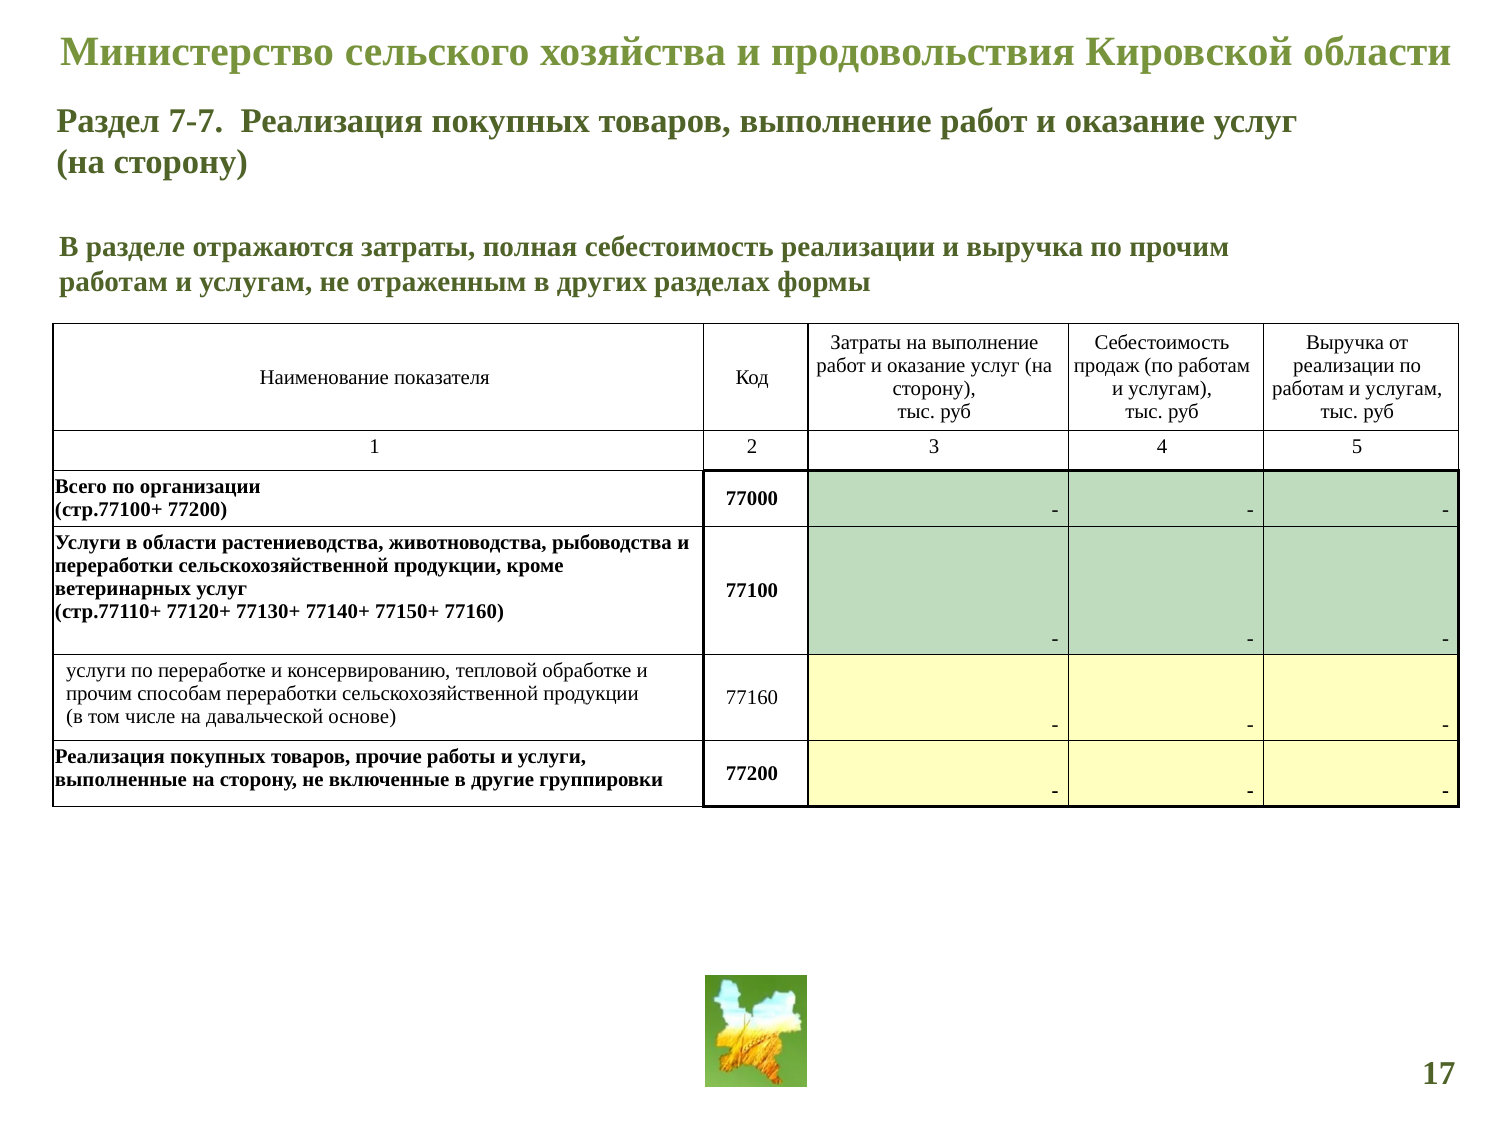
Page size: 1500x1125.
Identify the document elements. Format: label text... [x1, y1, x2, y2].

table_cell - [1264, 527, 1457, 654]
table_cell - [1264, 741, 1457, 805]
table_cell - [1069, 527, 1263, 654]
table_cell 4 [1069, 431, 1263, 469]
table_header Себестоимость продаж (по работам и услугам), тыс. руб [1069, 324, 1263, 430]
picture [705, 975, 807, 1087]
text_box Министерство сельского хозяйства и продовольствия Кировской области [41, 19, 1471, 79]
table_cell - [1264, 655, 1457, 740]
table_cell - [809, 655, 1068, 740]
table_header Выручка от реализации по работам и услугам, тыс. руб [1264, 324, 1458, 430]
list Раздел 7-7. Реализация покупных товаров, выполнение работ и оказание услуг (на сторону) [41, 90, 1341, 188]
table_cell - [809, 741, 1068, 805]
table_header Код [704, 324, 807, 430]
table_cell 77200 [705, 741, 807, 805]
table_cell Услуги в области растениеводства, животноводства, рыбоводства и переработки сельскохозяйственной продукции, кроме ветеринарных услуг (стр.77110+ 77120+ 77130+ 77140+ 77150+ 77160) [54, 527, 702, 654]
text_box В разделе отражаются затраты, полная себестоимость реализации и выручка по прочим работам и услугам, не отраженным в других разделах формы [42, 218, 1282, 307]
table_cell 77100 [705, 527, 807, 654]
table_cell - [1264, 472, 1457, 526]
table_cell Реализация покупных товаров, прочие работы и услуги, выполненные на сторону, не включенные в другие группировки [54, 741, 702, 806]
table_cell - [809, 527, 1068, 654]
table_cell 77000 [705, 472, 807, 526]
table_cell - [809, 472, 1068, 526]
table_cell - [1069, 472, 1263, 526]
table_cell 3 [809, 431, 1068, 469]
table_header Наименование показателя [54, 324, 703, 430]
table_cell Всего по организации (стр.77100+ 77200) [54, 471, 702, 526]
table_cell 5 [1264, 431, 1458, 469]
table_cell услуги по переработке и консервированию, тепловой обработке и прочим способам переработки сельскохозяйственной продукции (в том числе на давальческой основе) [54, 655, 702, 740]
table_cell - [1069, 655, 1263, 740]
table_header Затраты на выполнение работ и оказание услуг (на сторону), тыс. руб [809, 324, 1068, 430]
table_cell 2 [704, 431, 807, 469]
table_cell 1 [54, 431, 703, 470]
slide_number 17 [1399, 1040, 1471, 1101]
table_cell - [1069, 741, 1263, 805]
table_cell 77160 [705, 655, 807, 740]
